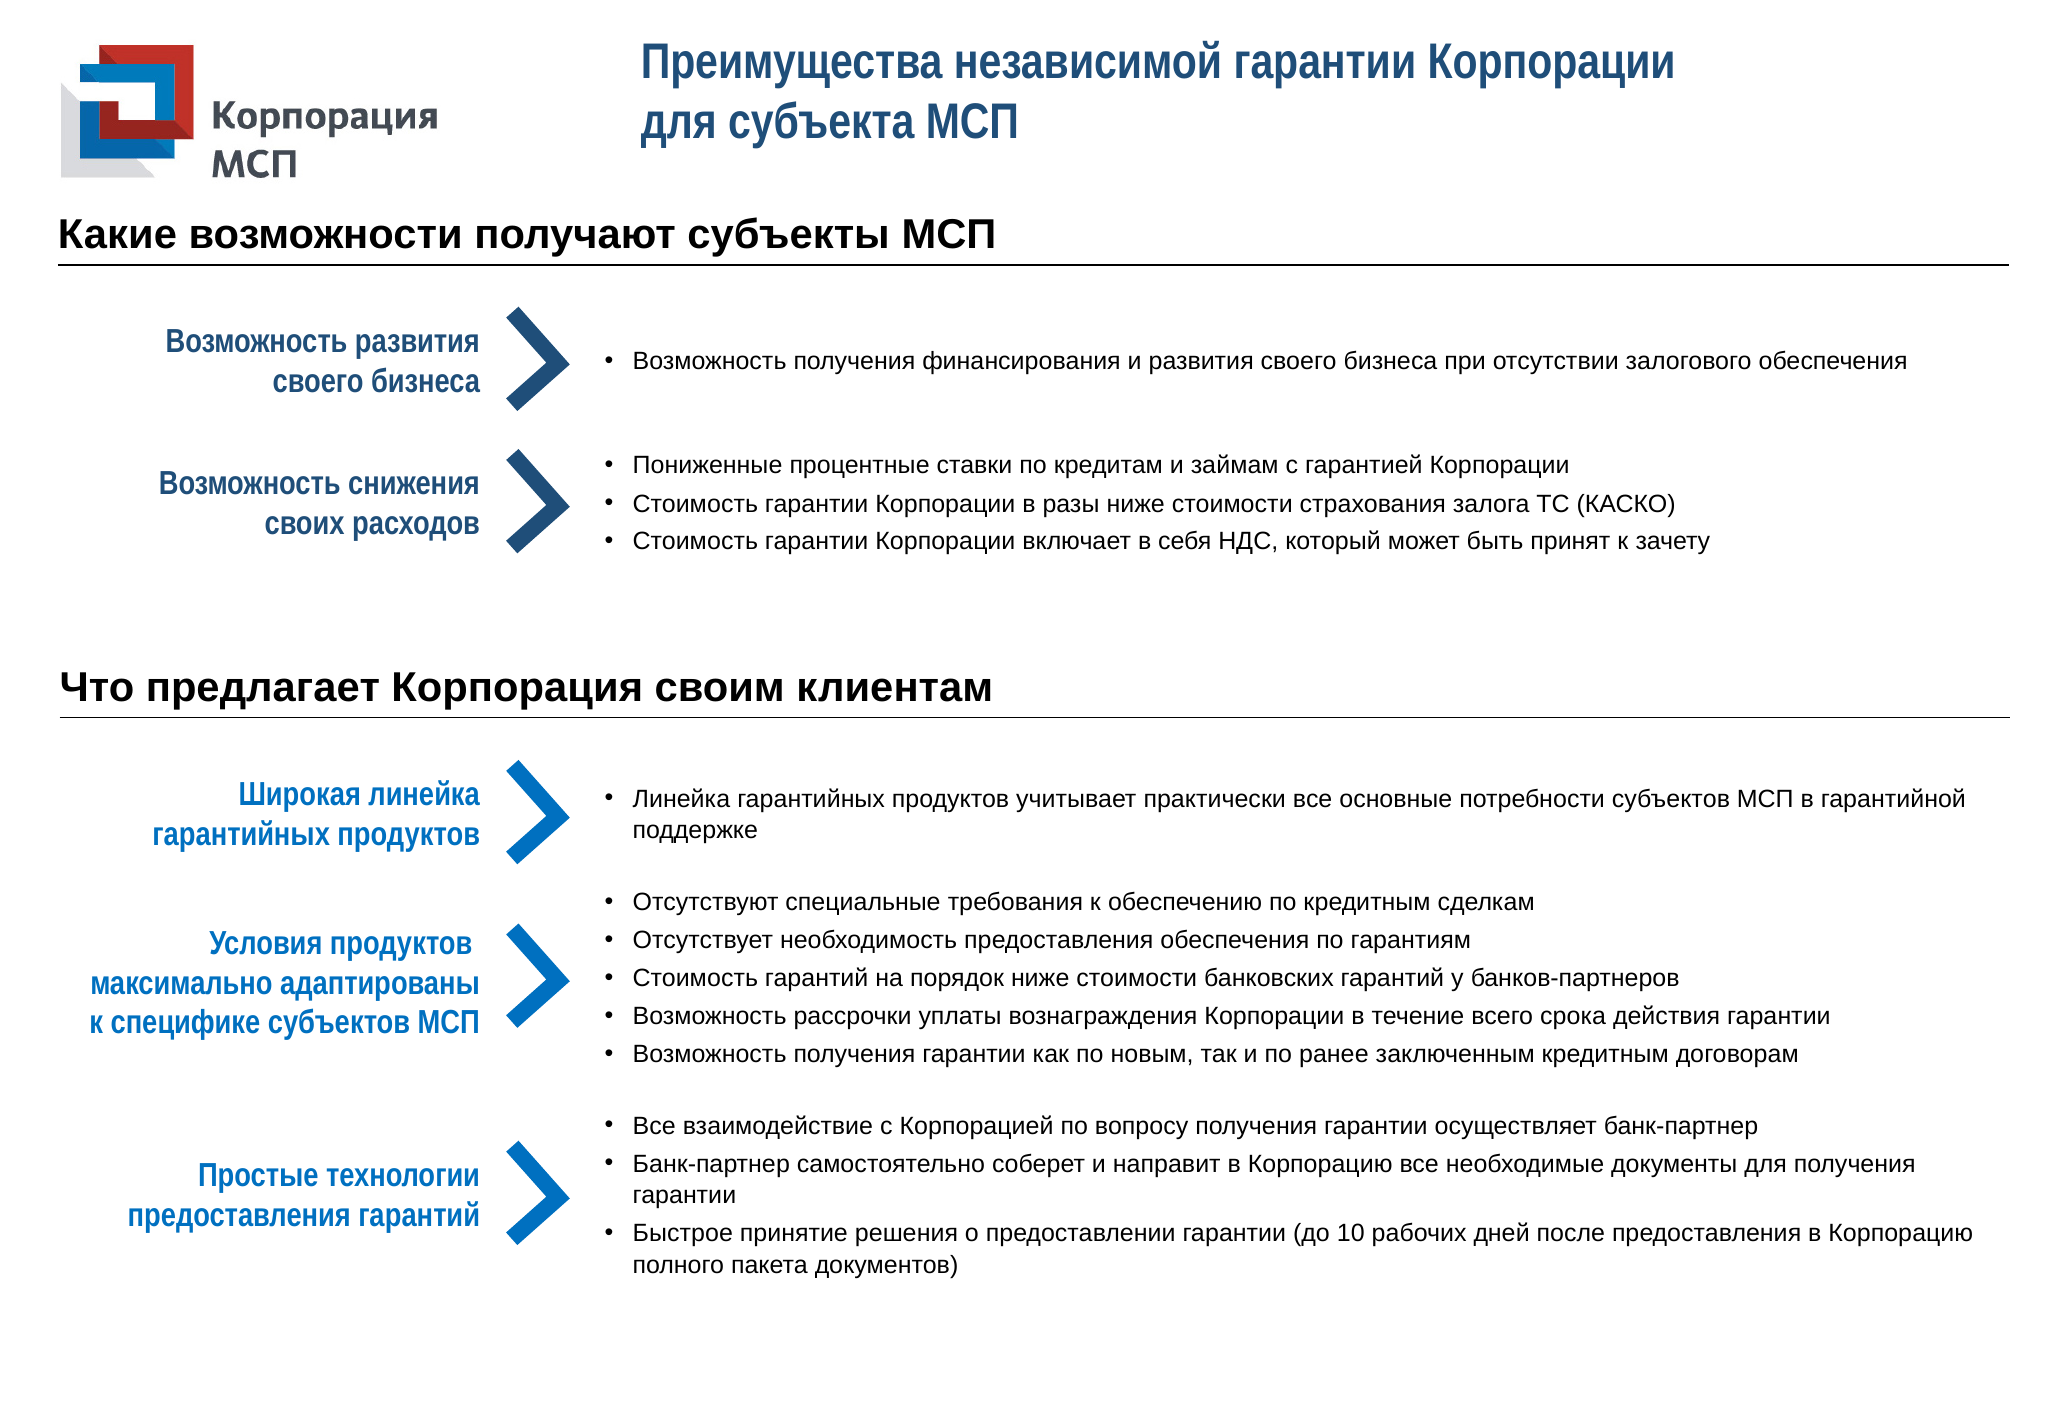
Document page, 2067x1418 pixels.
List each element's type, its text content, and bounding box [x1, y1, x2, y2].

text_box [504, 757, 572, 867]
text_box Линейка гарантийных продуктов учитывает практически все основные потребности субъектов МСП в гарантийной поддержке [592, 756, 2011, 868]
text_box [57, 137, 2009, 266]
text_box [59, 590, 2011, 718]
text_box Возможность снижения своих расходов [59, 452, 496, 550]
text_box Условия продуктов максимально адаптированы к специфике субъектов МСП [59, 890, 496, 1072]
title Преимущества независимой гарантии Корпорации для субъекта МСП [625, 31, 2009, 136]
text_box [504, 921, 572, 1030]
text_box Простые технологии предоставления гарантий [59, 1140, 496, 1246]
text_box [504, 304, 572, 414]
text_box Возможность развития своего бизнеса [59, 306, 496, 411]
text_box Все взаимодействие с Корпорацией по вопросу получения гарантии осуществляет банк-партнер Банк-партнер самостоятельно соберет и направит в Корпорацию все необходимые документы для получения гарантии Быстрое принятие решения о предоставлении гарантии (до 10 рабочих дней после предоставления в Корпорацию полного пакета документов) [592, 1103, 2011, 1282]
text_box Пониженные процентные ставки по кредитам и займам с гарантией Корпорации Стоимость гарантии Корпорации в разы ниже стоимости страхования залога ТС (КАСКО) Стоимость гарантии Корпорации включает в себя НДС, который может быть принят к зачету [592, 445, 2011, 557]
text_box Широкая линейка гарантийных продуктов [59, 759, 496, 866]
text_box Возможность получения финансирования и развития своего бизнеса при отсутствии залогового обеспечения [592, 303, 2011, 415]
picture [16, 11, 463, 215]
text_box [504, 446, 572, 556]
text_box [504, 1138, 572, 1248]
text_box Отсутствуют специальные требования к обеспечению по кредитным сделкам Отсутствует необходимость предоставления обеспечения по гарантиям Стоимость гарантий на порядок ниже стоимости банковских гарантий у банков-партнеров Возможность рассрочки уплаты вознаграждения Корпорации в течение всего срока действия гарантии Возможность получения гарантии как по новым, так и по ранее заключенным кредитным договорам [592, 879, 2011, 1072]
